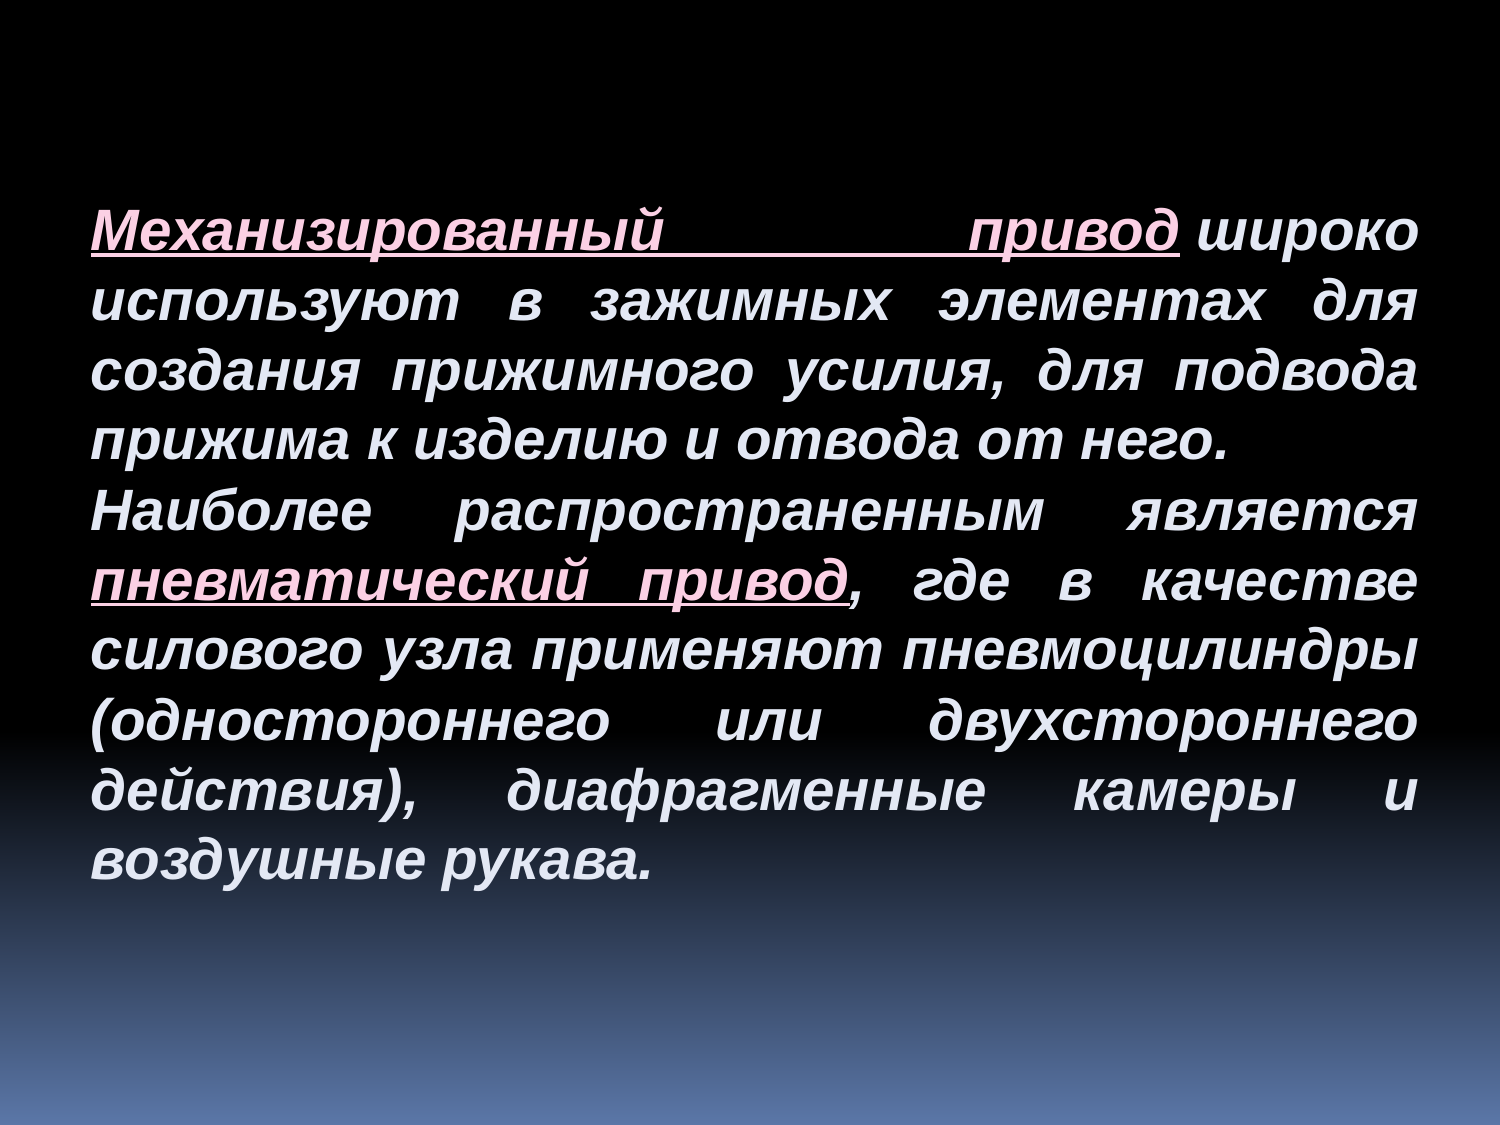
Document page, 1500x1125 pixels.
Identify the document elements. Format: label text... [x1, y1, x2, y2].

text_box Механизированный привод широко используют в зажимных элементах для создания прижимного усилия, для подвода прижима к изделию и отвода от него. Наиболее распространенным является пневматический привод, где в качестве силового узла применяют пневмоцилиндры (одностороннего или двухстороннего действия), диафрагменные камеры и воздушные рукава. [76, 184, 1435, 899]
